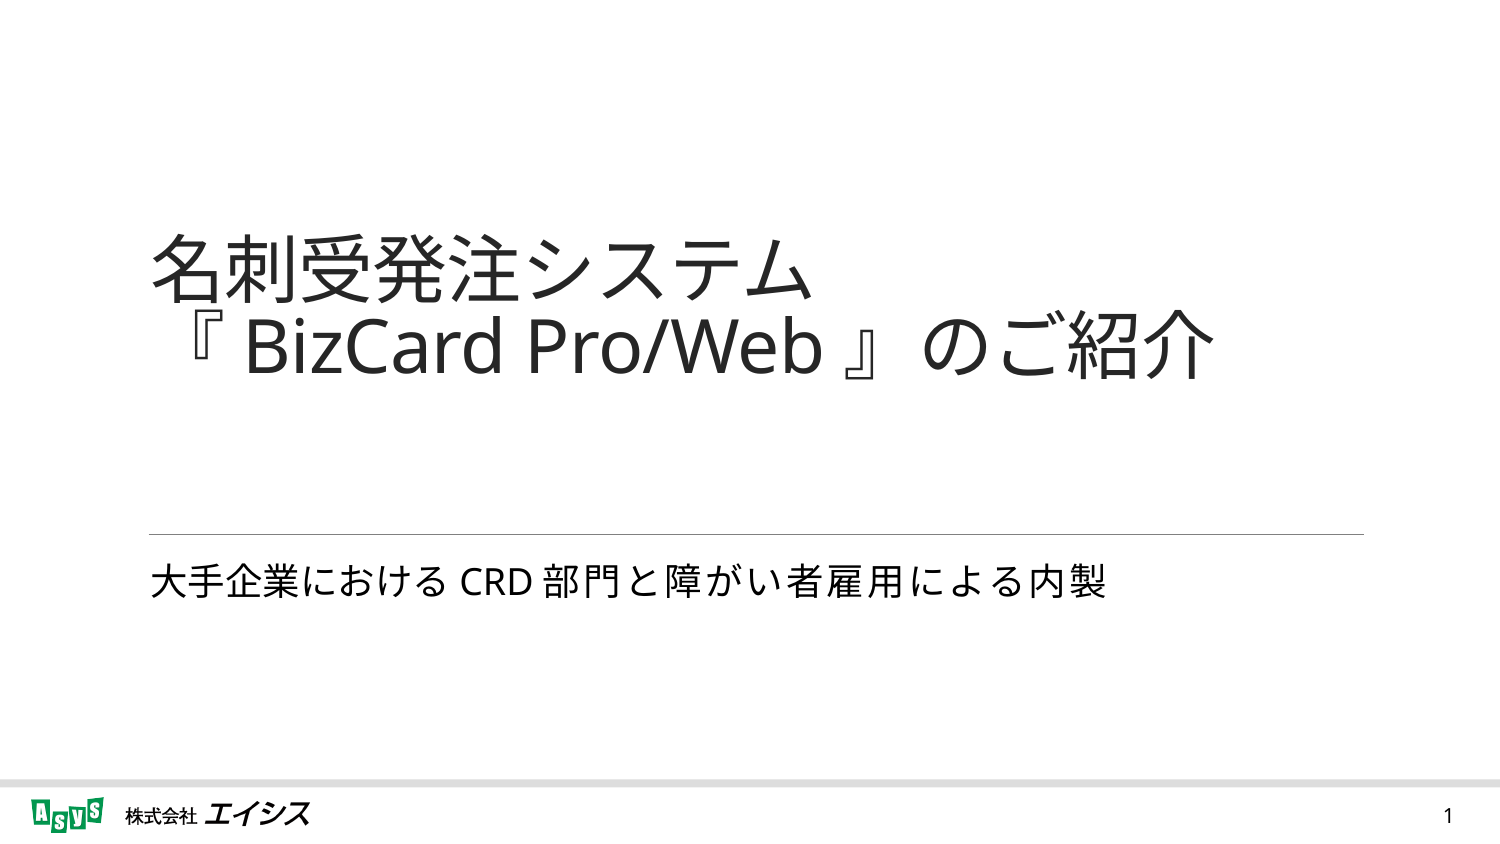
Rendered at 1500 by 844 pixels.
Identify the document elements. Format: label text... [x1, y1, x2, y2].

subtitle 大手企業におけるCRD部門と障がい者雇用による内製 [135, 548, 1373, 689]
picture [31, 797, 104, 833]
title 名刺受発注システム 『BizCard Pro/Web』のご紹介 [135, 93, 1373, 533]
slide_number 1 [1368, 794, 1470, 840]
picture [125, 799, 315, 830]
